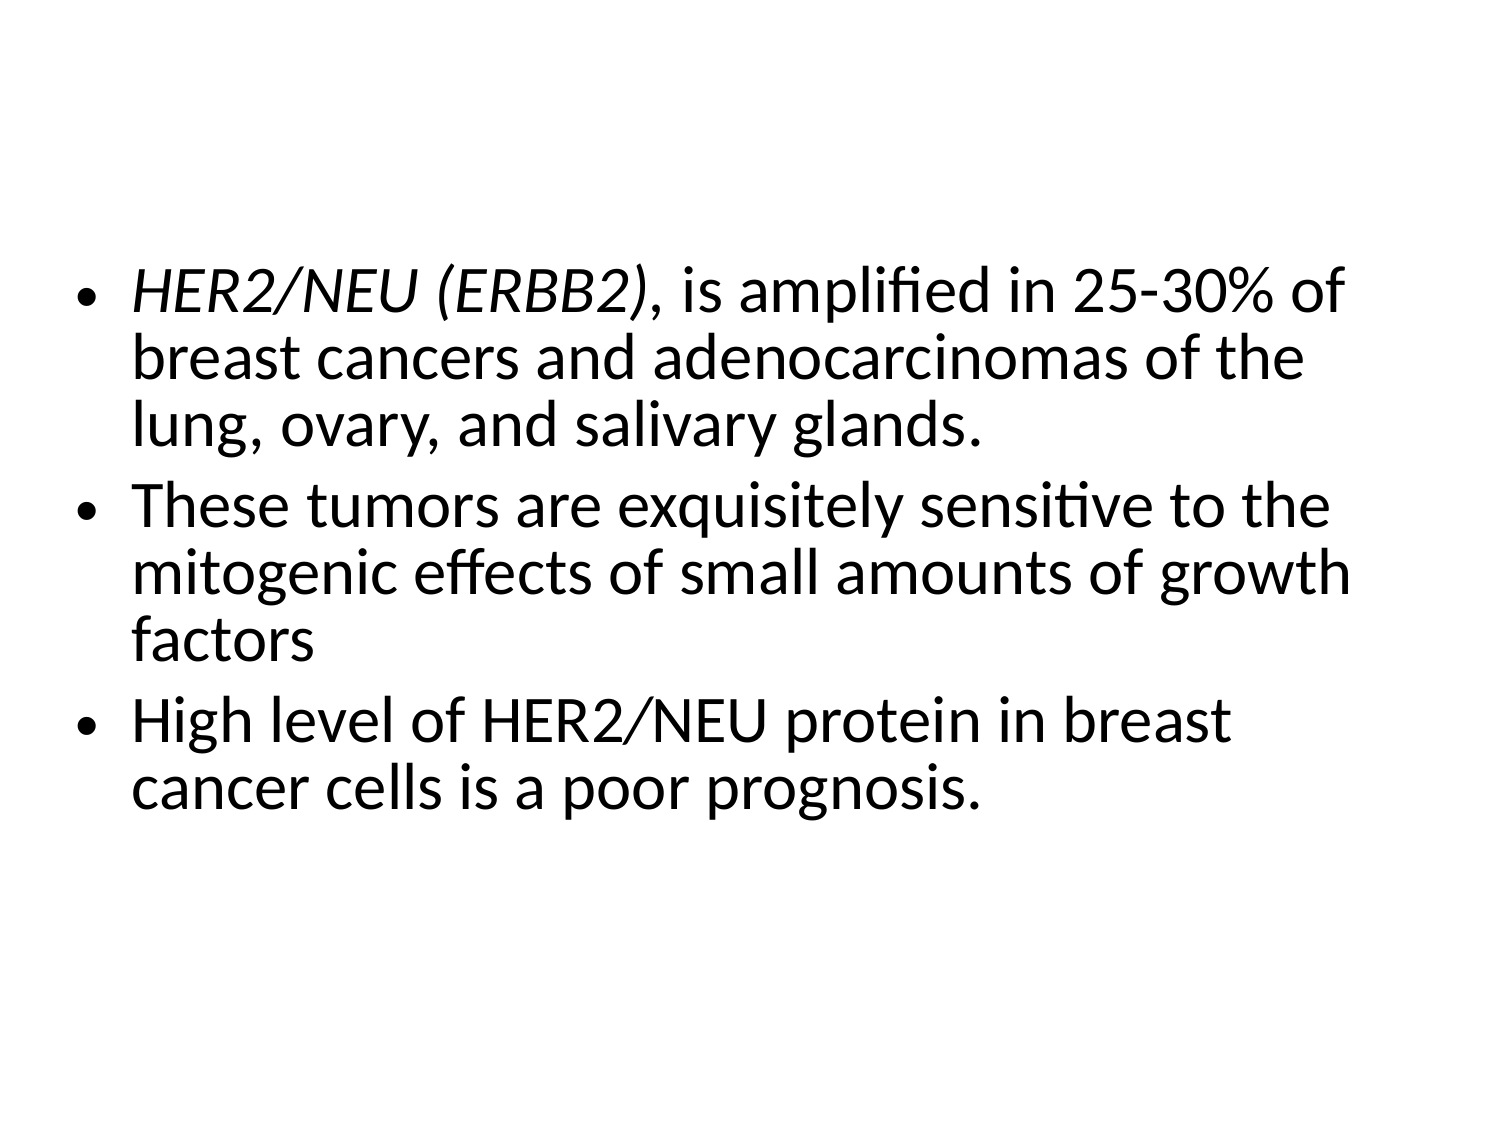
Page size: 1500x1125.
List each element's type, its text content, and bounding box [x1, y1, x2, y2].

list HER2/NEU (ERBB2), is amplified in 25-30% of breast cancers and adenocarcinomas of the lung, ovary, and salivary glands. These tumors are exquisitely sensitive to the mitogenic effects of small amounts of growth factors High level of HER2/NEU protein in breast cancer cells is a poor prognosis. [75, 262, 1425, 1005]
